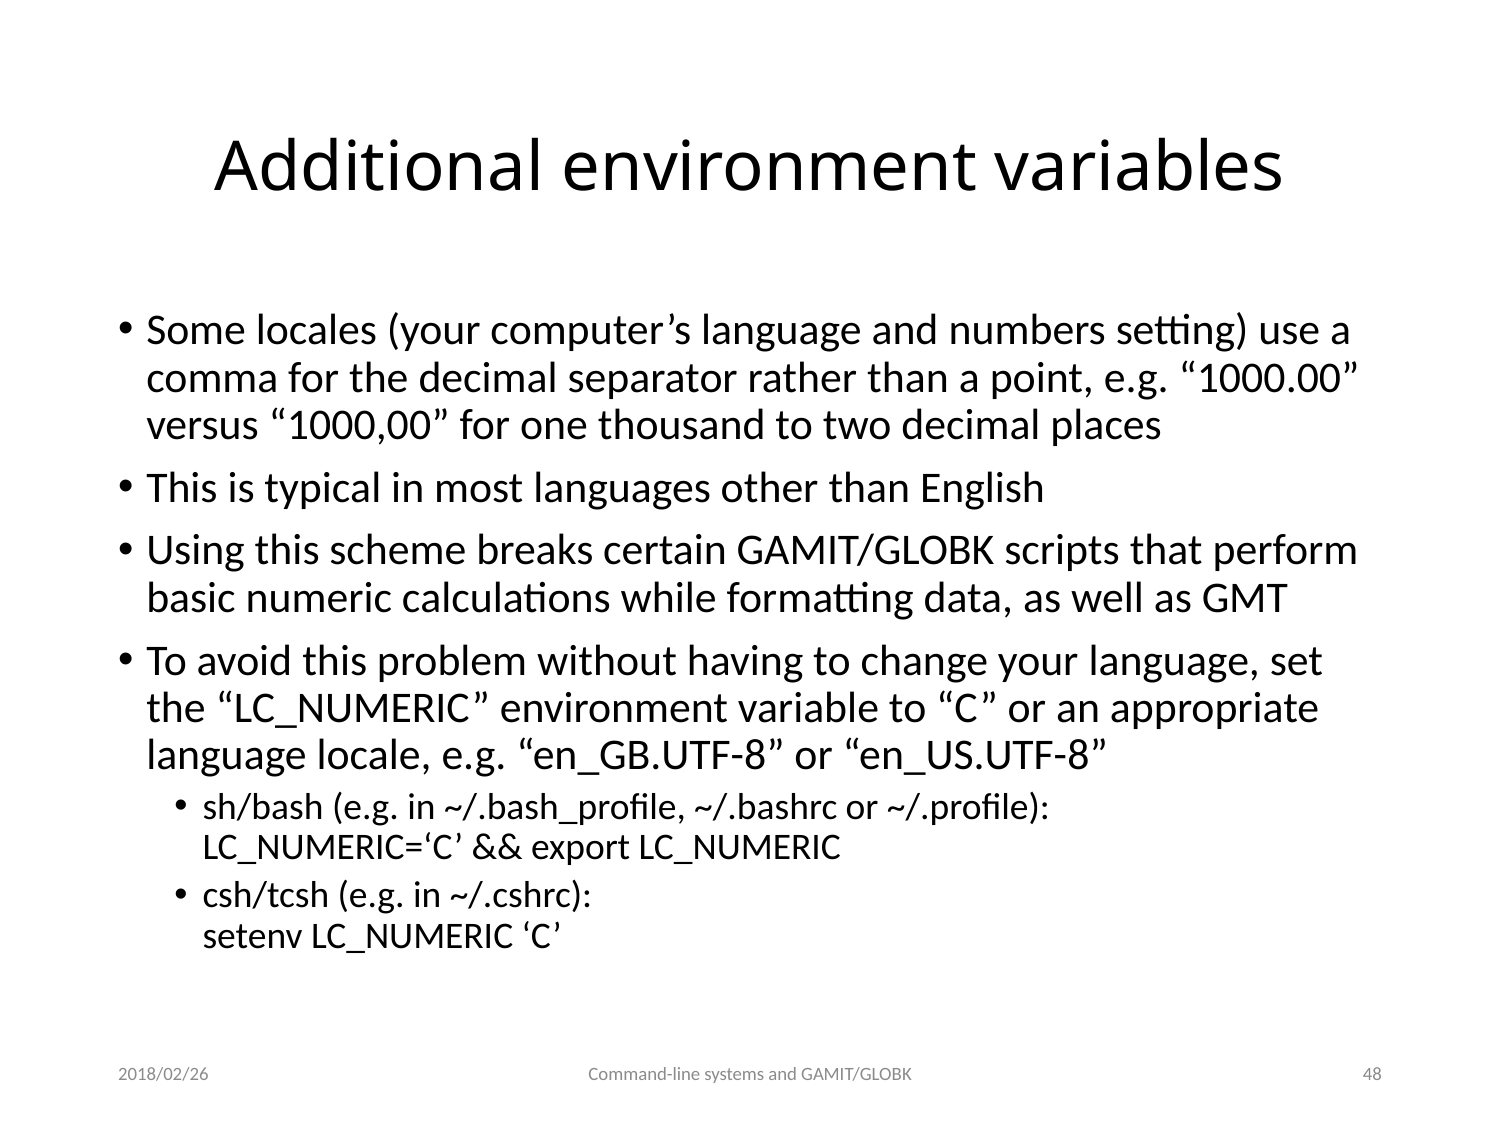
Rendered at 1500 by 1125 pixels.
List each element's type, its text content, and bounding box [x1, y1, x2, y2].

title Additional environment variables [103, 59, 1397, 278]
footer Command-line systems and GAMIT/GLOBK [496, 1042, 1004, 1103]
slide_number 47 [1059, 1042, 1397, 1103]
list Some locales (your computer’s language and numbers setting) use a comma for the decimal separator rather than a point, e.g. “1000.00” versus “1000,00” for one thousand to two decimal places This is typical in most languages other than English Using this scheme breaks certain GAMIT/GLOBK scripts that perform basic numeric calculations while formatting data, as well as GMT To avoid this problem without having to change your language, set the “LC_NUMERIC” environment variable to “C” or an appropriate language locale, e.g. “en_GB.UTF-8” or “en_US.UTF-8” sh/bash (e.g. in ~/.bash_profile, ~/.bashrc or ~/.profile): LC_NUMERIC=‘C’ && export LC_NUMERIC csh/tcsh (e.g. in ~/.cshrc): setenv LC_NUMERIC ‘C’ [103, 299, 1397, 1014]
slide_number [103, 1042, 441, 1103]
